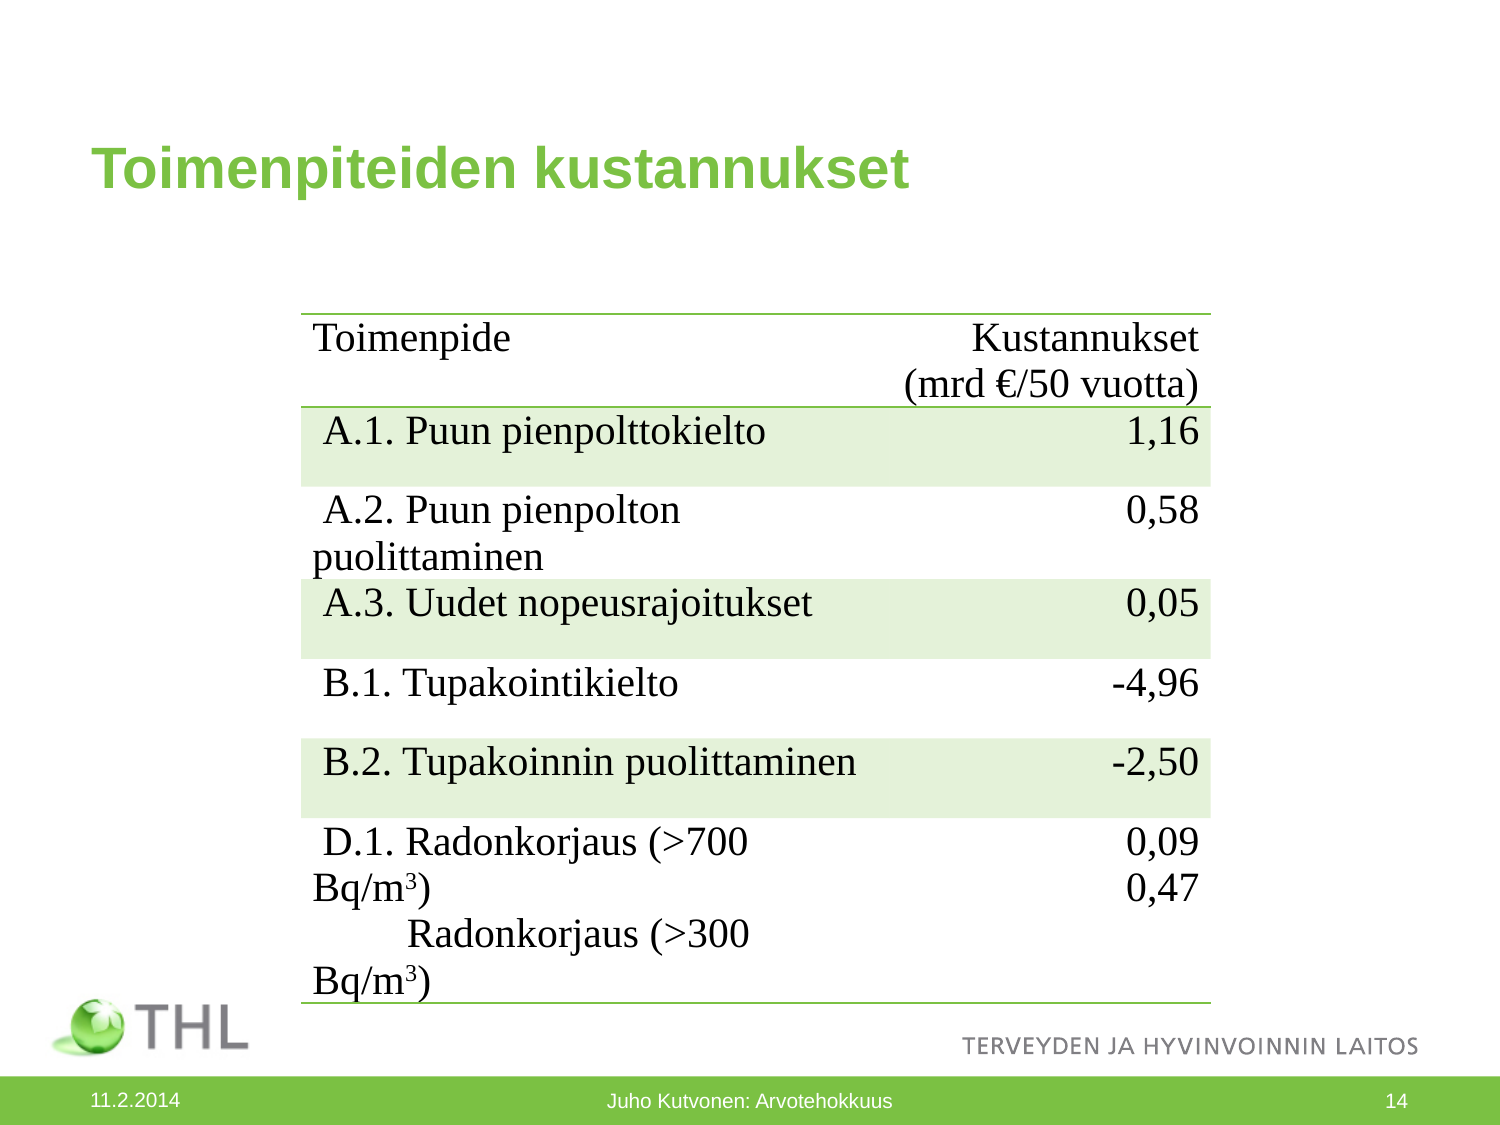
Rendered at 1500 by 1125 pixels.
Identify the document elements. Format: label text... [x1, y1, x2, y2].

table_cell B.1. Tupakointikielto [301, 659, 890, 738]
table_cell 0,05 [890, 579, 1211, 659]
title Toimenpiteiden kustannukset [76, 42, 1424, 209]
table_cell D.1. Radonkorjaus (>700 Bq/m3) Radonkorjaus (>300 Bq/m3) [301, 818, 890, 1002]
slide_number 14 [1245, 1082, 1424, 1118]
table_header Toimenpide [301, 315, 890, 406]
table_cell 0,58 [890, 487, 1211, 579]
table_cell A.2. Puun pienpolton puolittaminen [301, 487, 890, 579]
picture [24, 983, 275, 1067]
table_header Kustannukset (mrd €/50 vuotta) [890, 315, 1211, 406]
table_cell A.1. Puun pienpolttokielto [301, 408, 890, 487]
table_cell 0,09 0,47 [890, 818, 1211, 1002]
table_cell -4,96 [890, 659, 1211, 738]
footer Juho Kutvonen: Arvotehokkuus [253, 1082, 1245, 1118]
table_cell 1,16 [890, 408, 1211, 487]
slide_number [74, 1080, 255, 1118]
table_cell B.2. Tupakoinnin puolittaminen [301, 738, 890, 818]
table_cell A.3. Uudet nopeusrajoitukset [301, 579, 890, 659]
table_cell -2,50 [890, 738, 1211, 818]
